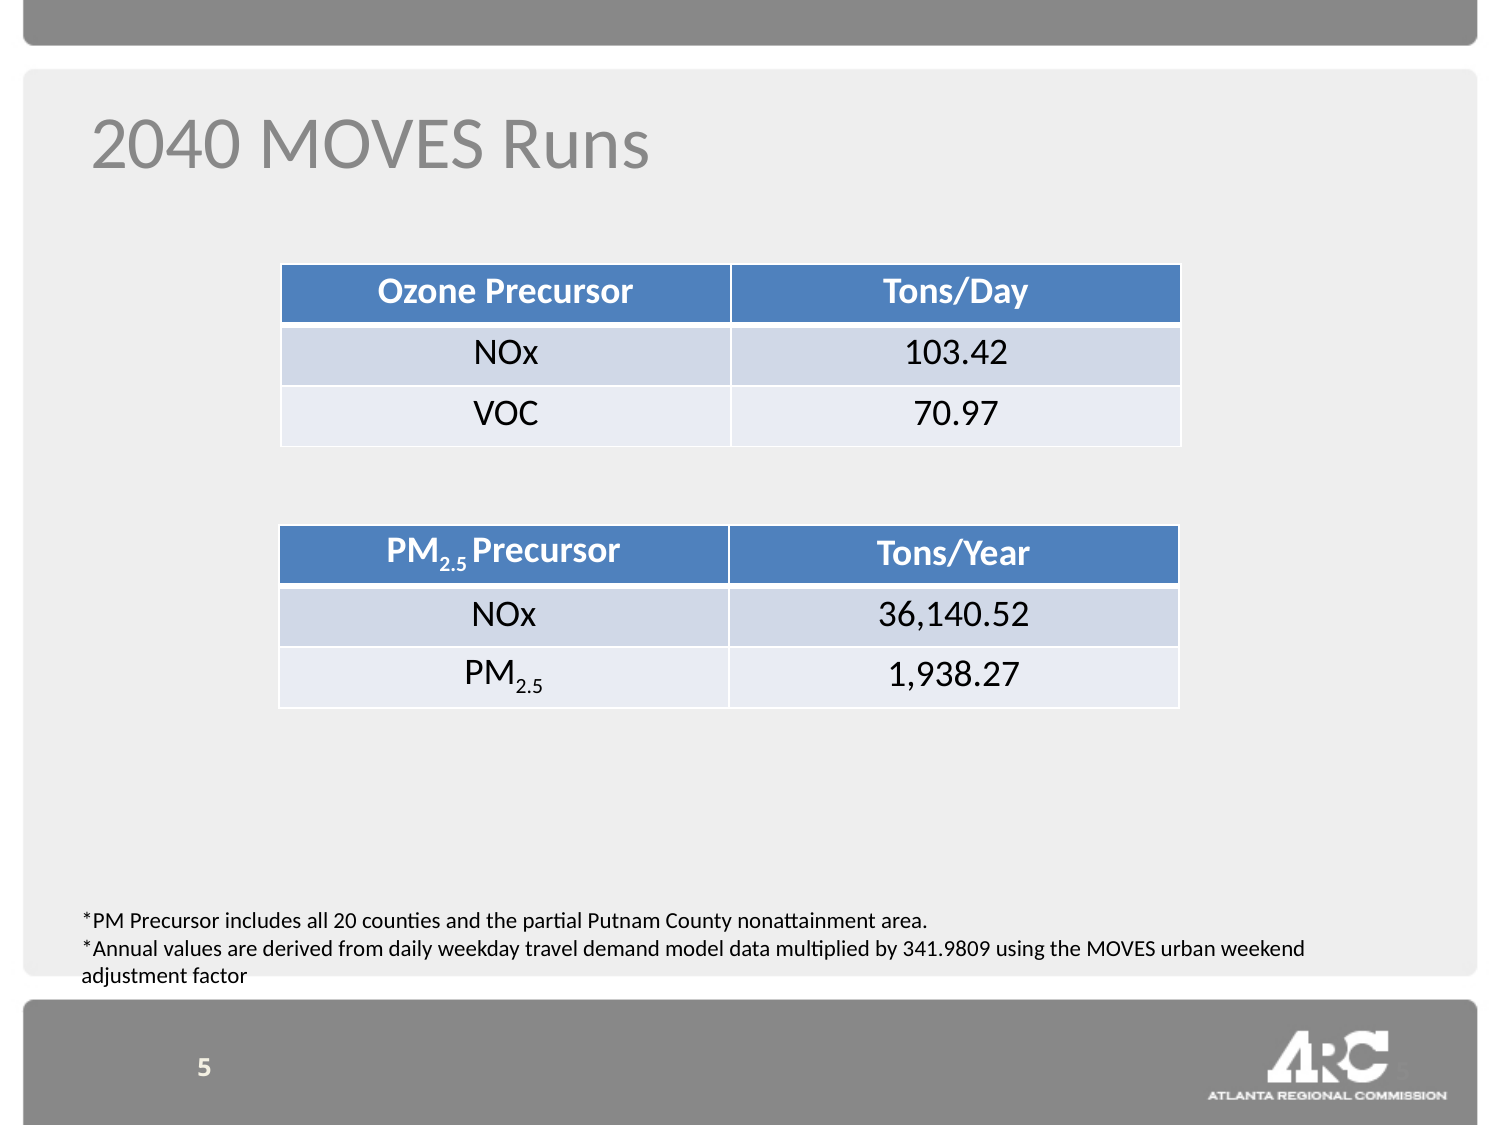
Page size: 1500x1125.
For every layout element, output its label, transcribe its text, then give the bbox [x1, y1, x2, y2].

text_box 5 [29, 1038, 380, 1098]
text_box *PM Precursor includes all 20 counties and the partial Putnam County nonattainment area. *Annual values are derived from daily weekday travel demand model data multiplied by 341.9809 using the MOVES urban weekend adjustment factor [66, 898, 1400, 996]
table_cell VOC [282, 387, 730, 446]
table_cell PM2.5 [280, 648, 728, 707]
table_header PM2.5 Precursor [280, 526, 728, 583]
table_header Tons/Year [730, 526, 1178, 583]
title 2040 MOVES Runs [75, 45, 1425, 233]
table_header Ozone Precursor [282, 265, 730, 322]
table_cell 36,140.52 [730, 589, 1178, 646]
table_cell 103.42 [732, 328, 1180, 385]
slide_number 5 [1074, 1042, 1425, 1103]
table_header Tons/Day [732, 265, 1180, 322]
table_cell NOx [280, 589, 728, 646]
table_cell NOx [282, 328, 730, 385]
table_cell 70.97 [732, 387, 1180, 446]
table_cell 1,938.27 [730, 648, 1178, 707]
picture [0, 0, 1500, 1125]
